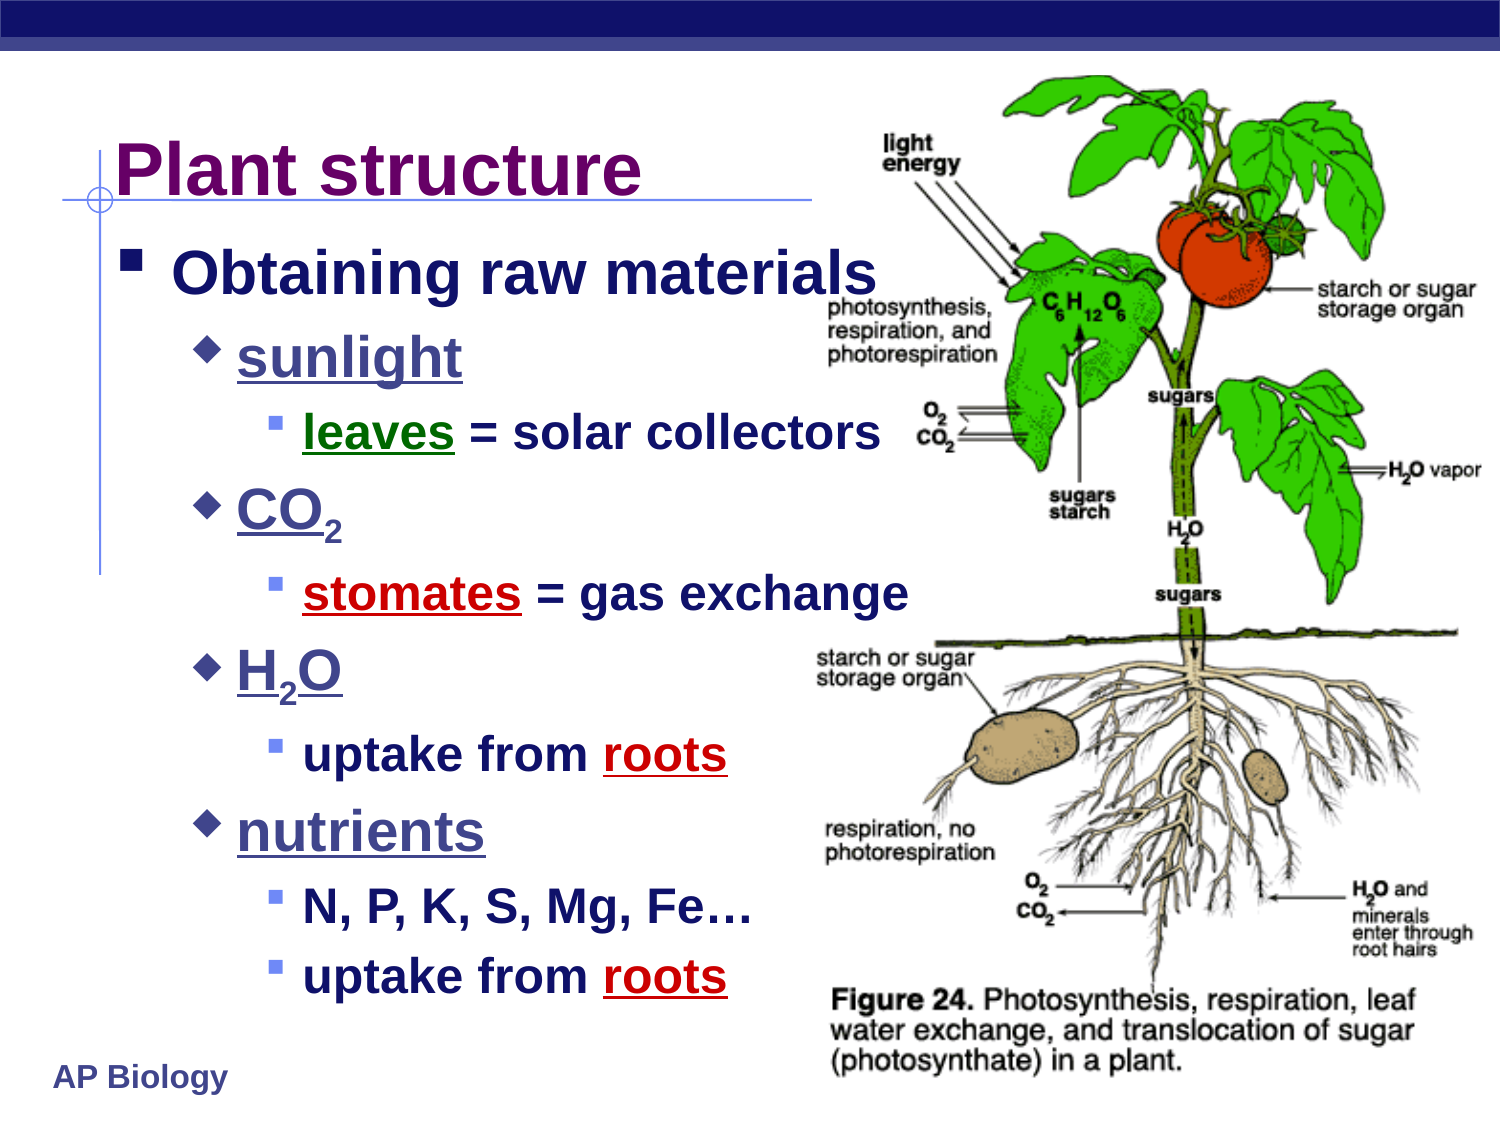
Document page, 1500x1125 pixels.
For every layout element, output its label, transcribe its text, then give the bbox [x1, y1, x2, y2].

list Obtaining raw materials sunlight leaves = solar collectors CO2 stomates = gas exchange H2O uptake from roots nutrients N, P, K, S, Mg, Fe… uptake from roots [99, 224, 806, 1051]
title Plant structure [99, 112, 806, 224]
picture [811, 74, 1500, 1121]
